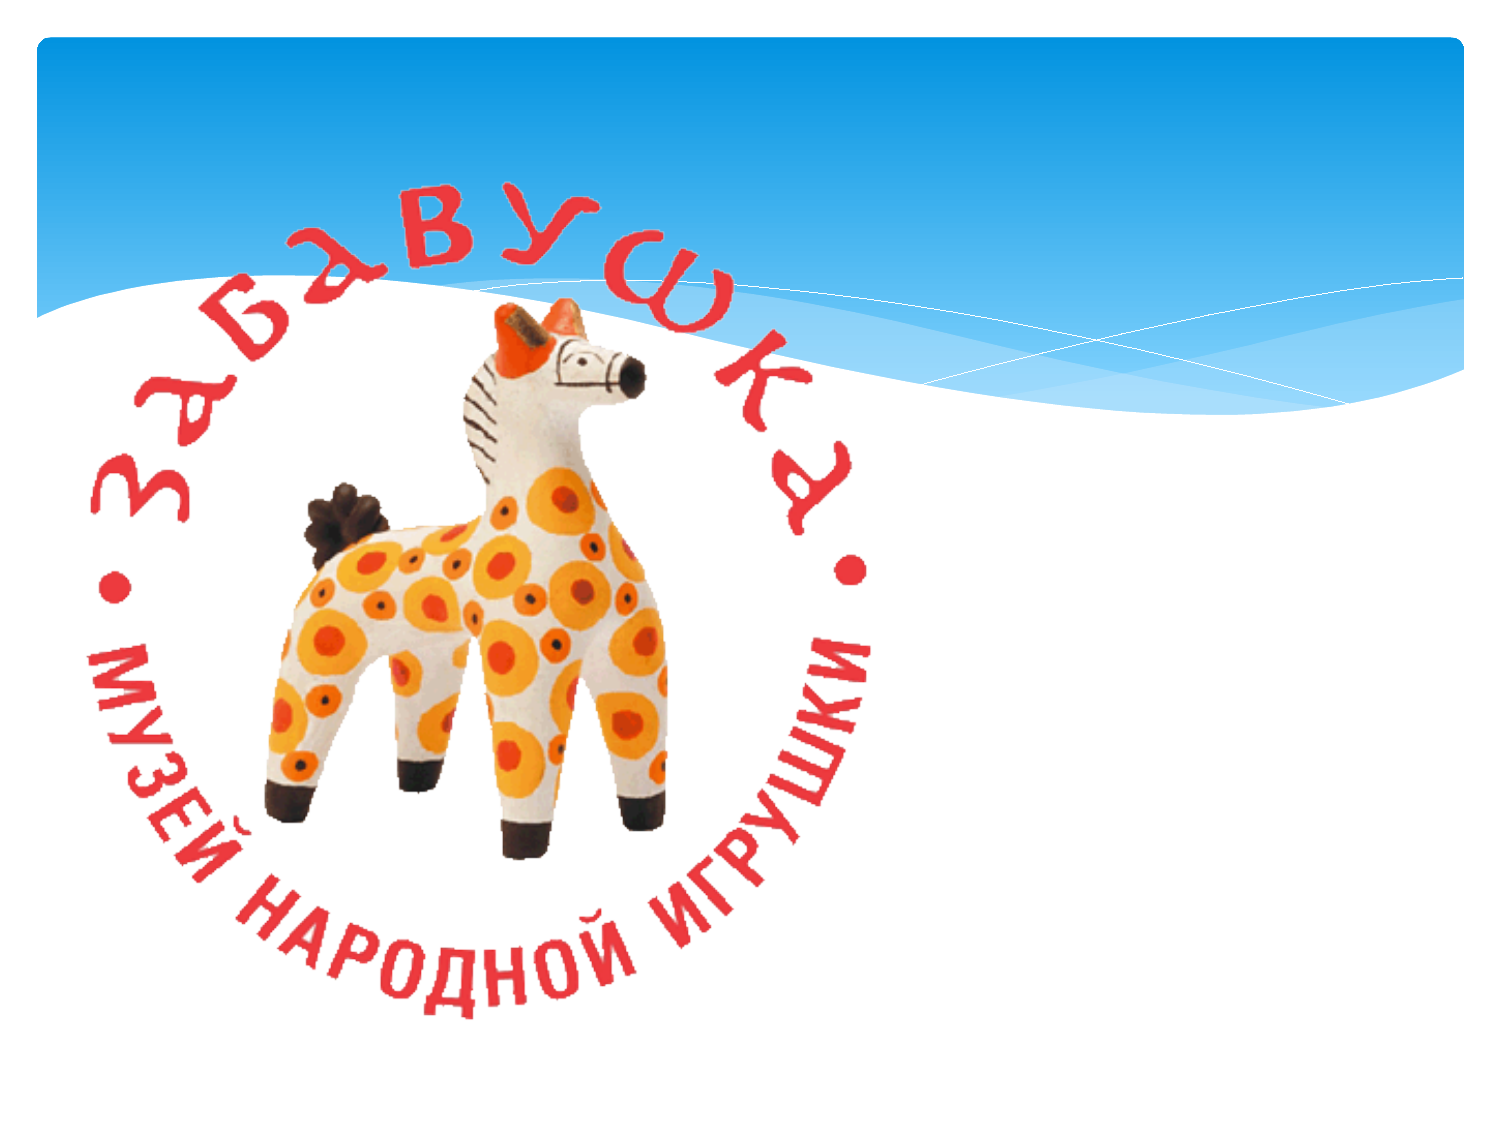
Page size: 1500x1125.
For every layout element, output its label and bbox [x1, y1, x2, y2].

picture [64, 164, 892, 1046]
